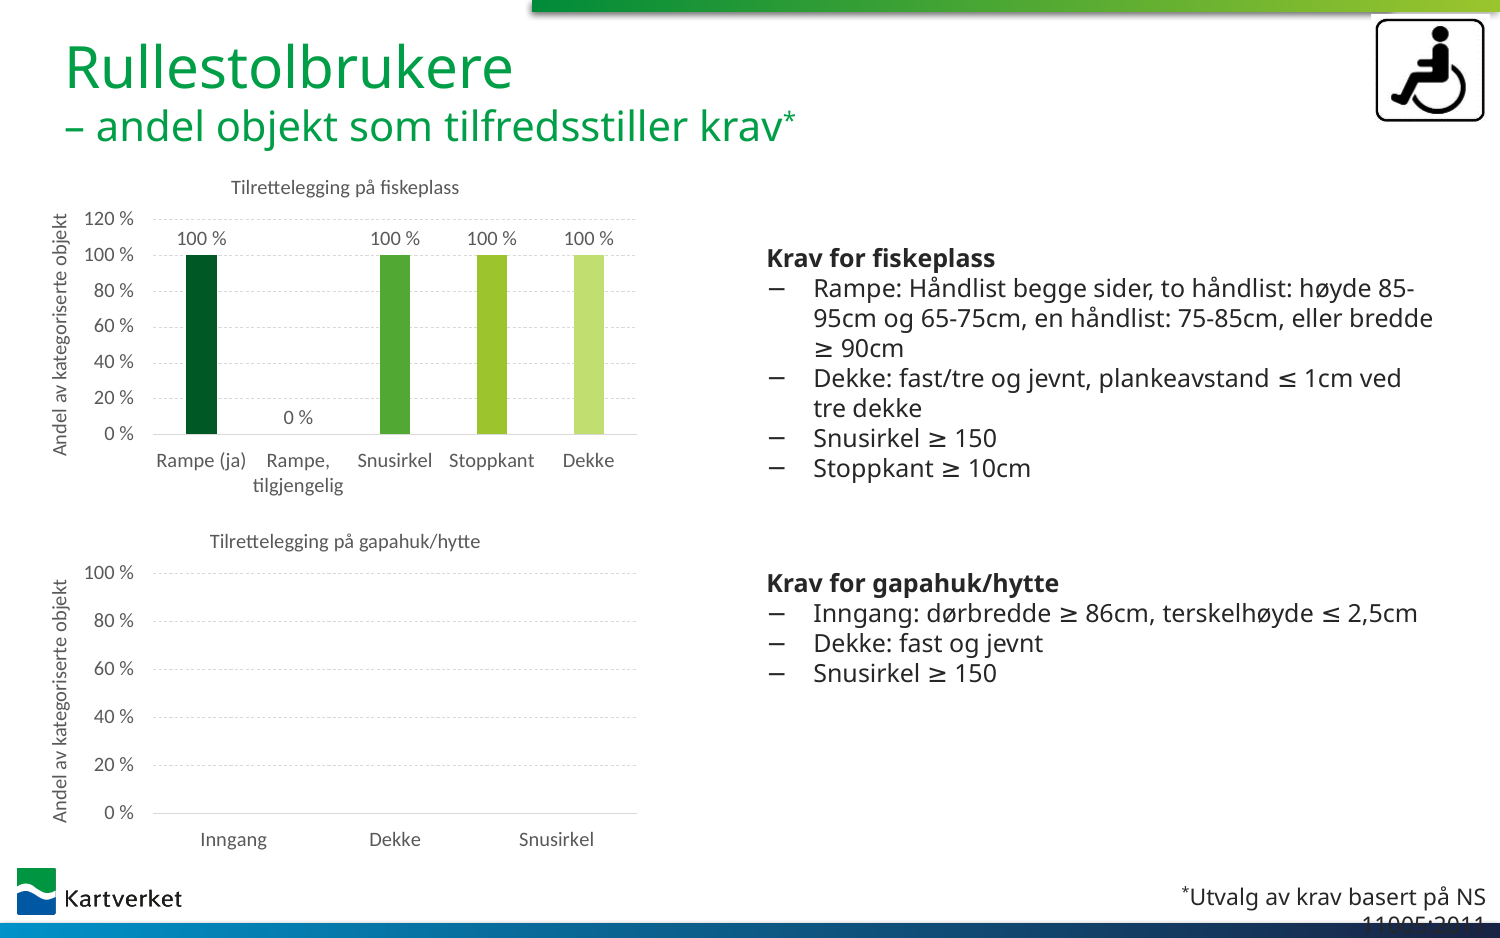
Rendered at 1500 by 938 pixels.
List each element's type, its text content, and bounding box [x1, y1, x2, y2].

picture [41, 166, 650, 505]
text_box Krav for fiskeplass Rampe: Håndlist begge sider, to håndlist: høyde 85-95cm og 65-75cm, en håndlist: 75-85cm, eller bredde ≥ 90cm Dekke: fast/tre og jevnt, plankeavstand ≤ 1cm ved tre dekke Snusirkel ≥ 150 Stoppkant ≥ 10cm [751, 235, 1452, 490]
picture [41, 520, 650, 859]
text_box *Utvalg av krav basert på NS 11005:2011 [1068, 873, 1500, 938]
text_box Rullestolbrukere – andel objekt som tilfredsstiller krav* [49, 29, 1431, 158]
text_box Krav for gapahuk/hytte Inngang: dørbredde ≥ 86cm, terskelhøyde ≤ 2,5cm Dekke: fast og jevnt Snusirkel ≥ 150 [751, 560, 1452, 695]
picture [1371, 13, 1491, 127]
